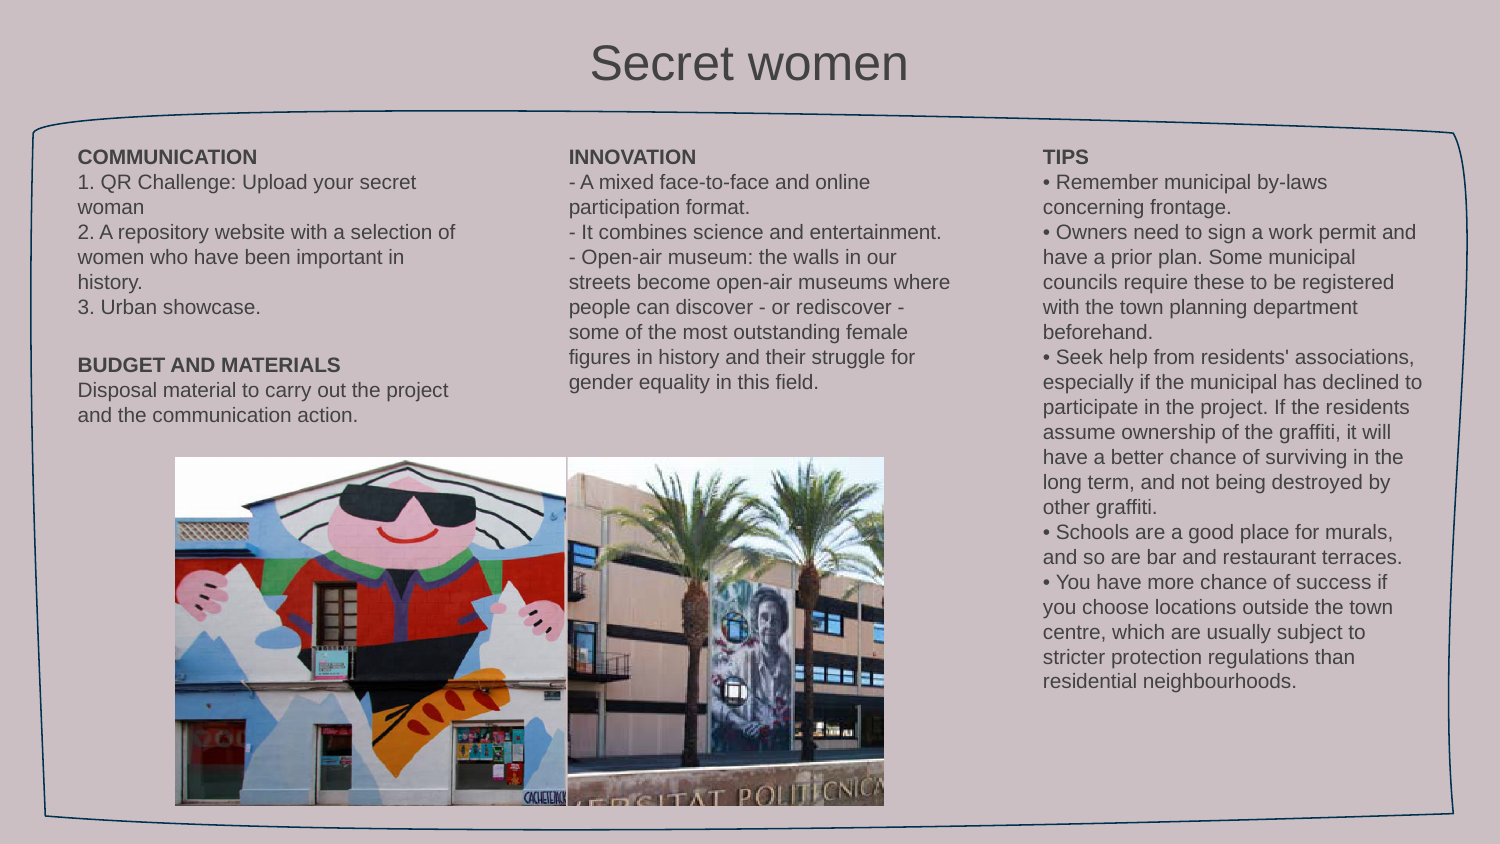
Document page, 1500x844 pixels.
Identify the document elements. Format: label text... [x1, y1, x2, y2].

text_box INNOVATION - A mixed face-to-face and online participation format. - It combines science and entertainment. - Open-air museum: the walls in our streets become open-air museums where people can discover - or rediscover - some of the most outstanding female figures in history and their struggle for gender equality in this field. [553, 128, 968, 434]
text_box [30, 110, 1468, 830]
text_box TIPS • Remember municipal by-laws concerning frontage. • Owners need to sign a work permit and have a prior plan. Some municipal councils require these to be registered with the town planning department beforehand. • Seek help from residents' associations, especially if the municipal has declined to participate in the project. If the residents assume ownership of the graffiti, it will have a better chance of surviving in the long term, and not being destroyed by other graffiti. • Schools are a good place for murals, and so are bar and restaurant terraces. • You have more chance of success if you choose locations outside the town centre, which are usually subject to stricter protection regulations than residential neighbourhoods. [1027, 128, 1442, 787]
list COMMUNICATION 1. QR Challenge: Upload your secret woman 2. A repository website with a selection of women who have been important in history. 3. Urban showcase. BUDGET AND MATERIALS Disposal material to carry out the project and the communication action. [62, 128, 477, 824]
picture [175, 457, 885, 806]
text_box Secret women [0, 20, 1499, 106]
